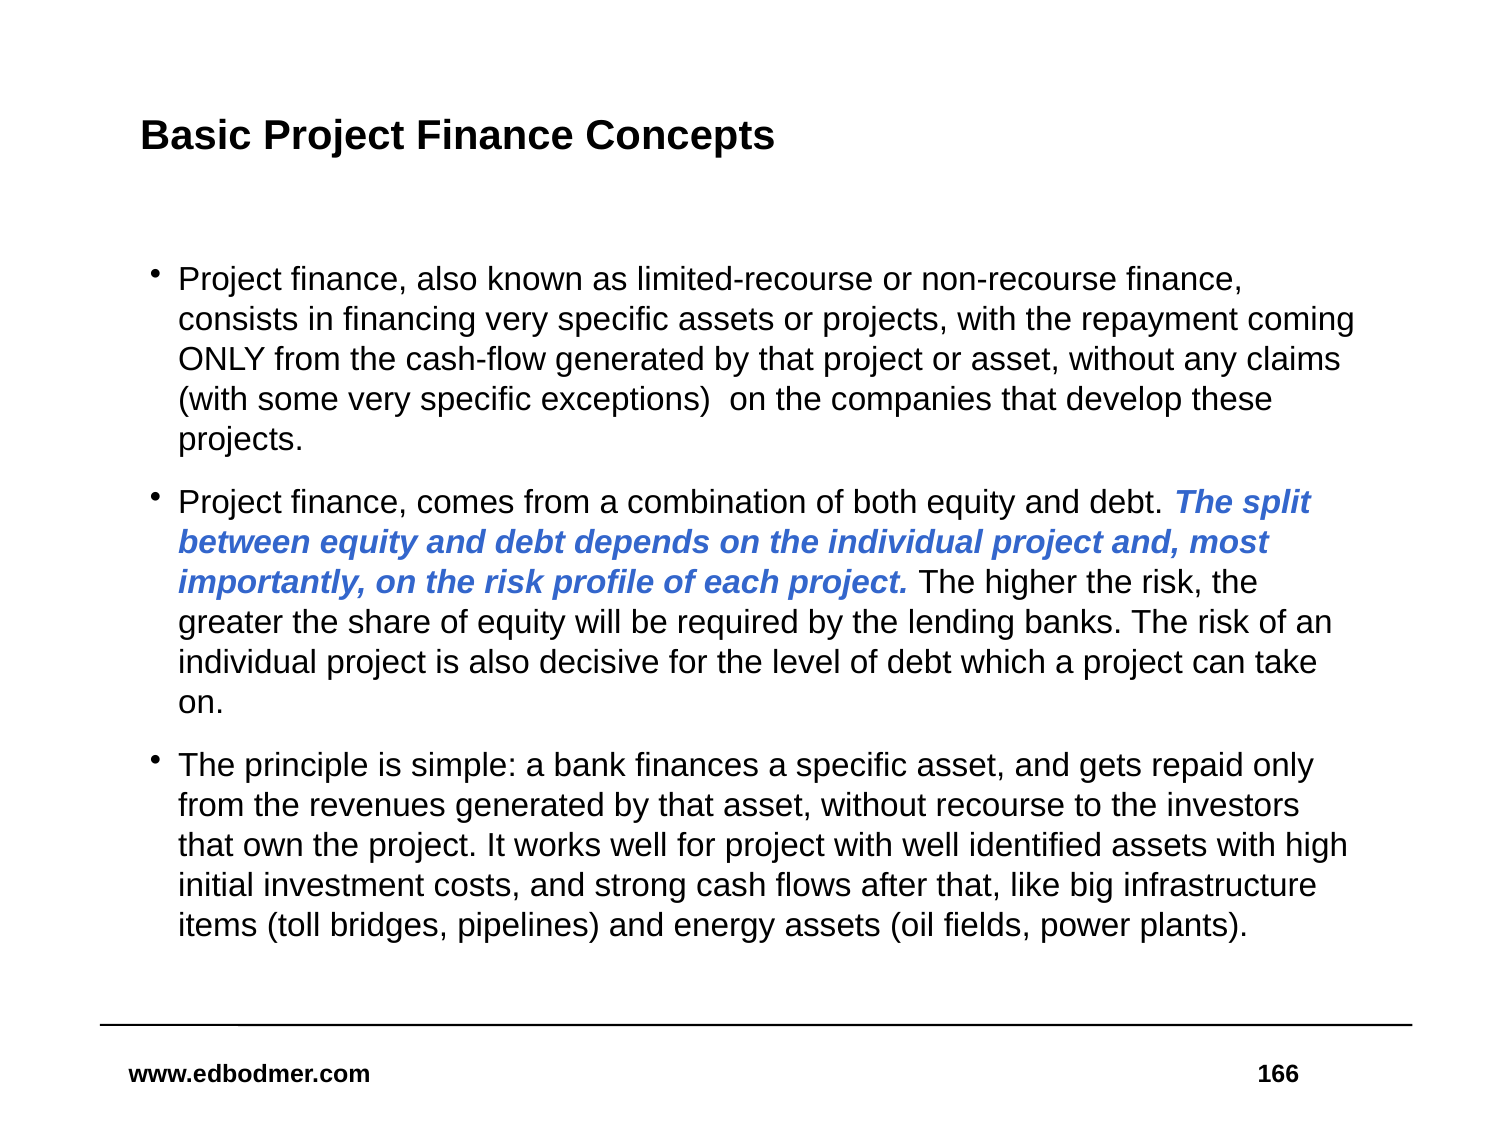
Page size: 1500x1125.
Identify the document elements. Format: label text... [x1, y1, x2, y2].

title Basic Project Finance Concepts [125, 99, 1288, 225]
list Project finance, also known as limited-recourse or non-recourse finance, consists in financing very specific assets or projects, with the repayment coming ONLY from the cash-flow generated by that project or asset, without any claims (with some very specific exceptions) on the companies that develop these projects. Project finance, comes from a combination of both equity and debt. The split between equity and debt depends on the individual project and, most importantly, on the risk profile of each project. The higher the risk, the greater the share of equity will be required by the lending banks. The risk of an individual project is also decisive for the level of debt which a project can take on. The principle is simple: a bank finances a specific asset, and gets repaid only from the revenues generated by that asset, without recourse to the investors that own the project. It works well for project with well identified assets with high initial investment costs, and strong cash flows after that, like big infrastructure items (toll bridges, pipelines) and energy assets (oil fields, power plants). [125, 249, 1375, 1000]
